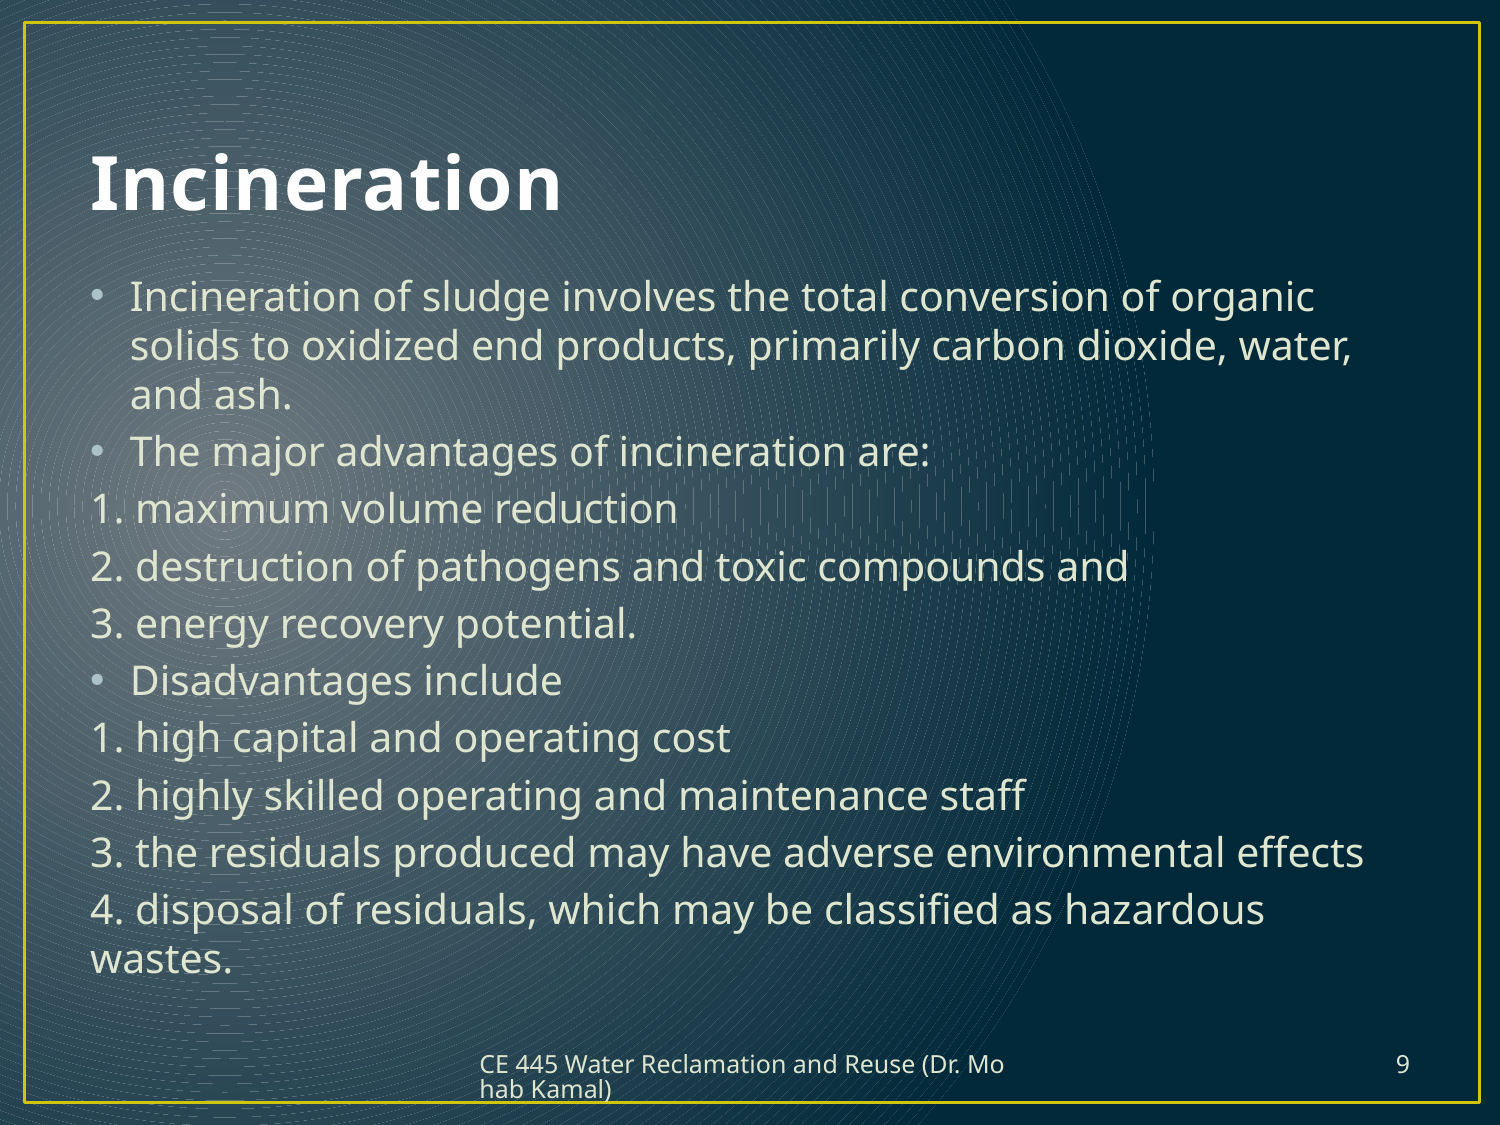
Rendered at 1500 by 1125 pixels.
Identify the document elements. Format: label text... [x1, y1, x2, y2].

slide_number 9 [1074, 1035, 1425, 1096]
title Incineration [75, 45, 1425, 233]
list Incineration of sludge involves the total conversion of organic solids to oxidized end products, primarily carbon dioxide, water, and ash. The major advantages of incineration are: 1. maximum volume reduction 2. destruction of pathogens and toxic compounds and 3. energy recovery potential. Disadvantages include 1. high capital and operating cost 2. highly skilled operating and maintenance staff 3. the residuals produced may have adverse environmental effects 4. disposal of residuals, which may be classified as hazardous wastes. [75, 262, 1425, 1005]
footer CE 445 Water Reclamation and Reuse (Dr. Mohab Kamal) [464, 1035, 1036, 1096]
